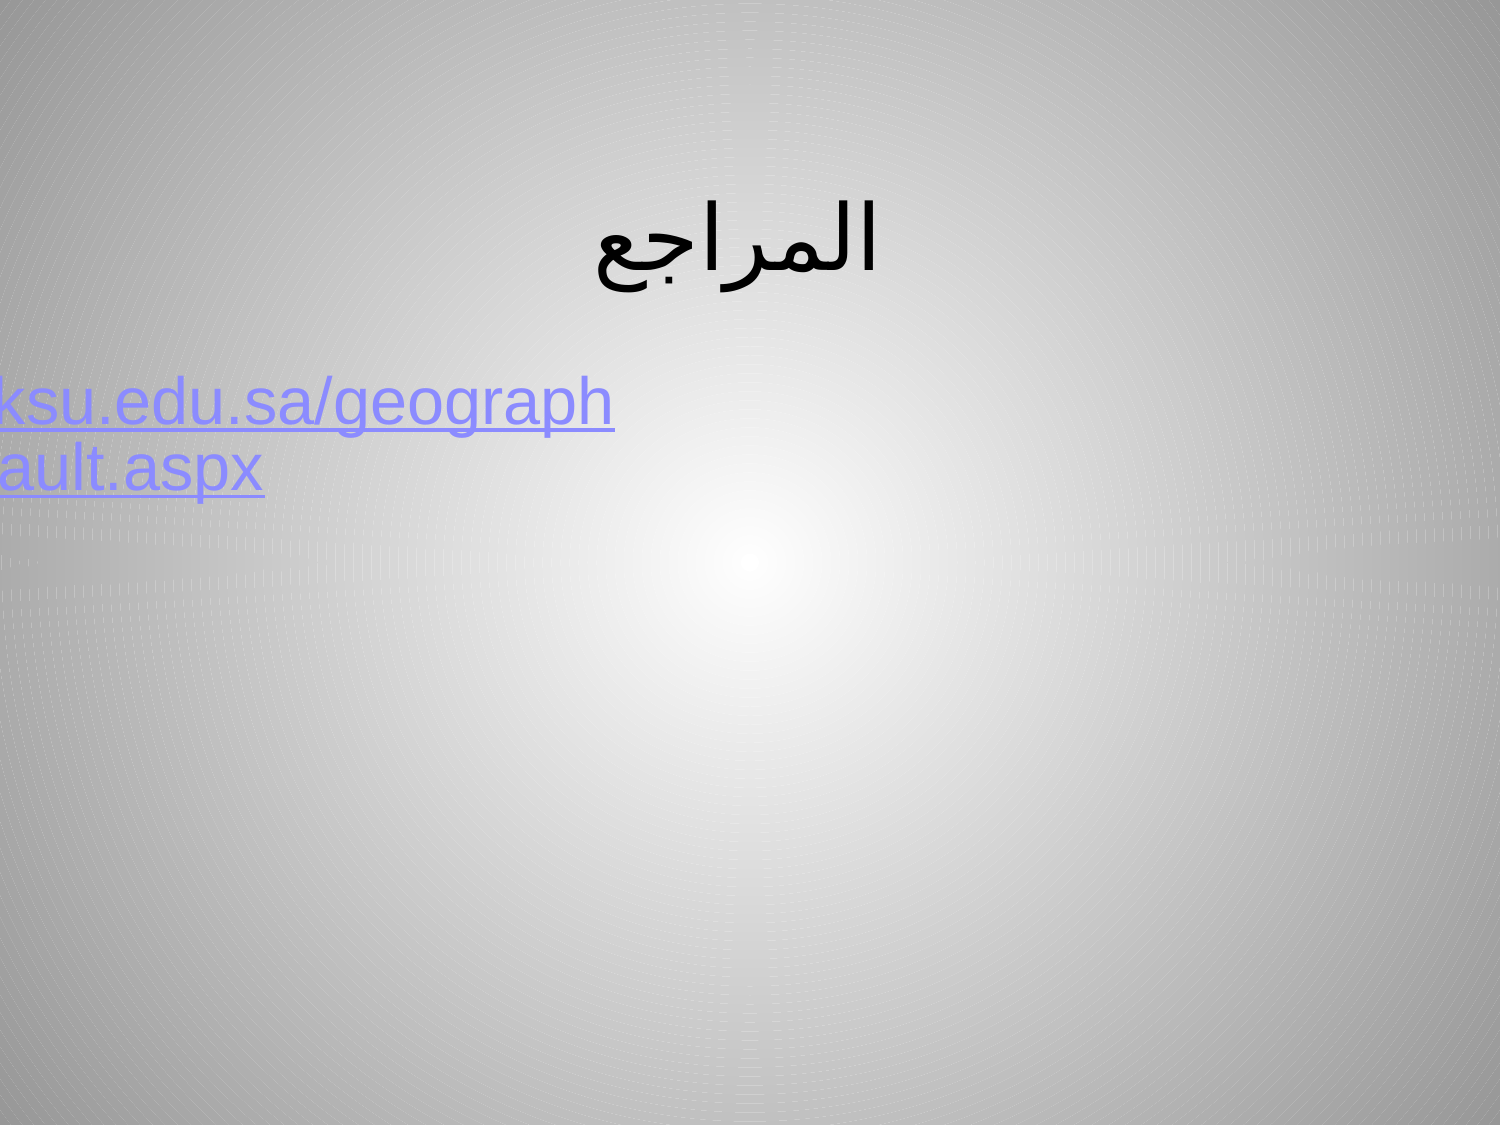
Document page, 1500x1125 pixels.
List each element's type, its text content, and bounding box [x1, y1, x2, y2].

title المراجع [100, 113, 1376, 355]
subtitle http://faculty.ksu.edu.sa/geography-alsaleh/default.aspx [225, 349, 1275, 925]
